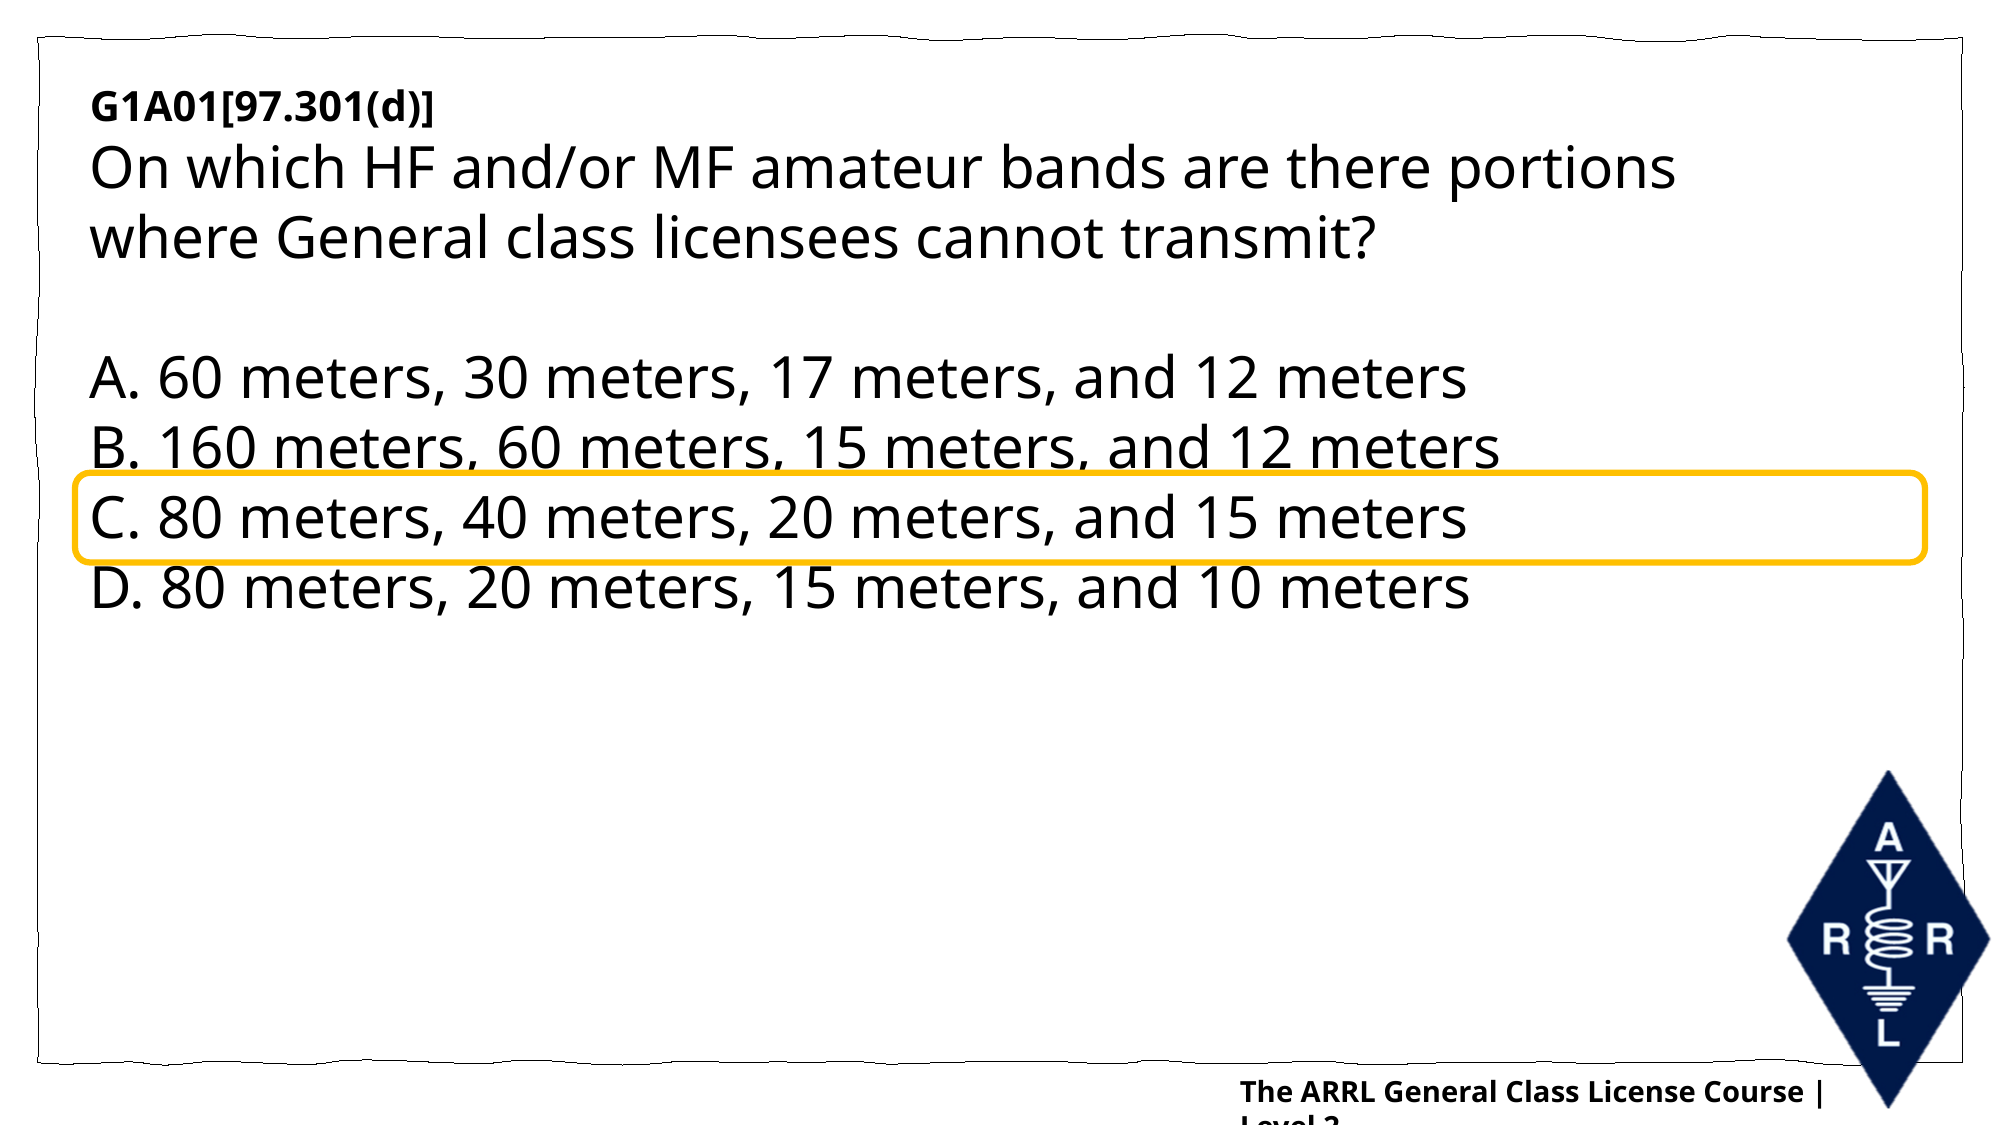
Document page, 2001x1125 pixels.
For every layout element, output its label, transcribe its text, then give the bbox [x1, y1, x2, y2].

text_box G1A01[97.301(d)] On which HF and/or MF amateur bands are there portions where General class licensees cannot transmit? A. 60 meters, 30 meters, 17 meters, and 12 meters B. 160 meters, 60 meters, 15 meters, and 12 meters C. 80 meters, 40 meters, 20 meters, and 15 meters D. 80 meters, 20 meters, 15 meters, and 10 meters [75, 72, 1850, 479]
picture [1773, 752, 1999, 1125]
text_box G1A01[97.301(d)] On which HF and/or MF amateur bands are there portions where General class licensees cannot transmit? A. 60 meters, 30 meters, 17 meters, and 12 meters B. 160 meters, 60 meters, 15 meters, and 12 meters C. 80 meters, 40 meters, 20 meters, and 15 meters D. 80 meters, 20 meters, 15 meters, and 10 meters [75, 556, 1850, 628]
text_box [73, 471, 1927, 564]
